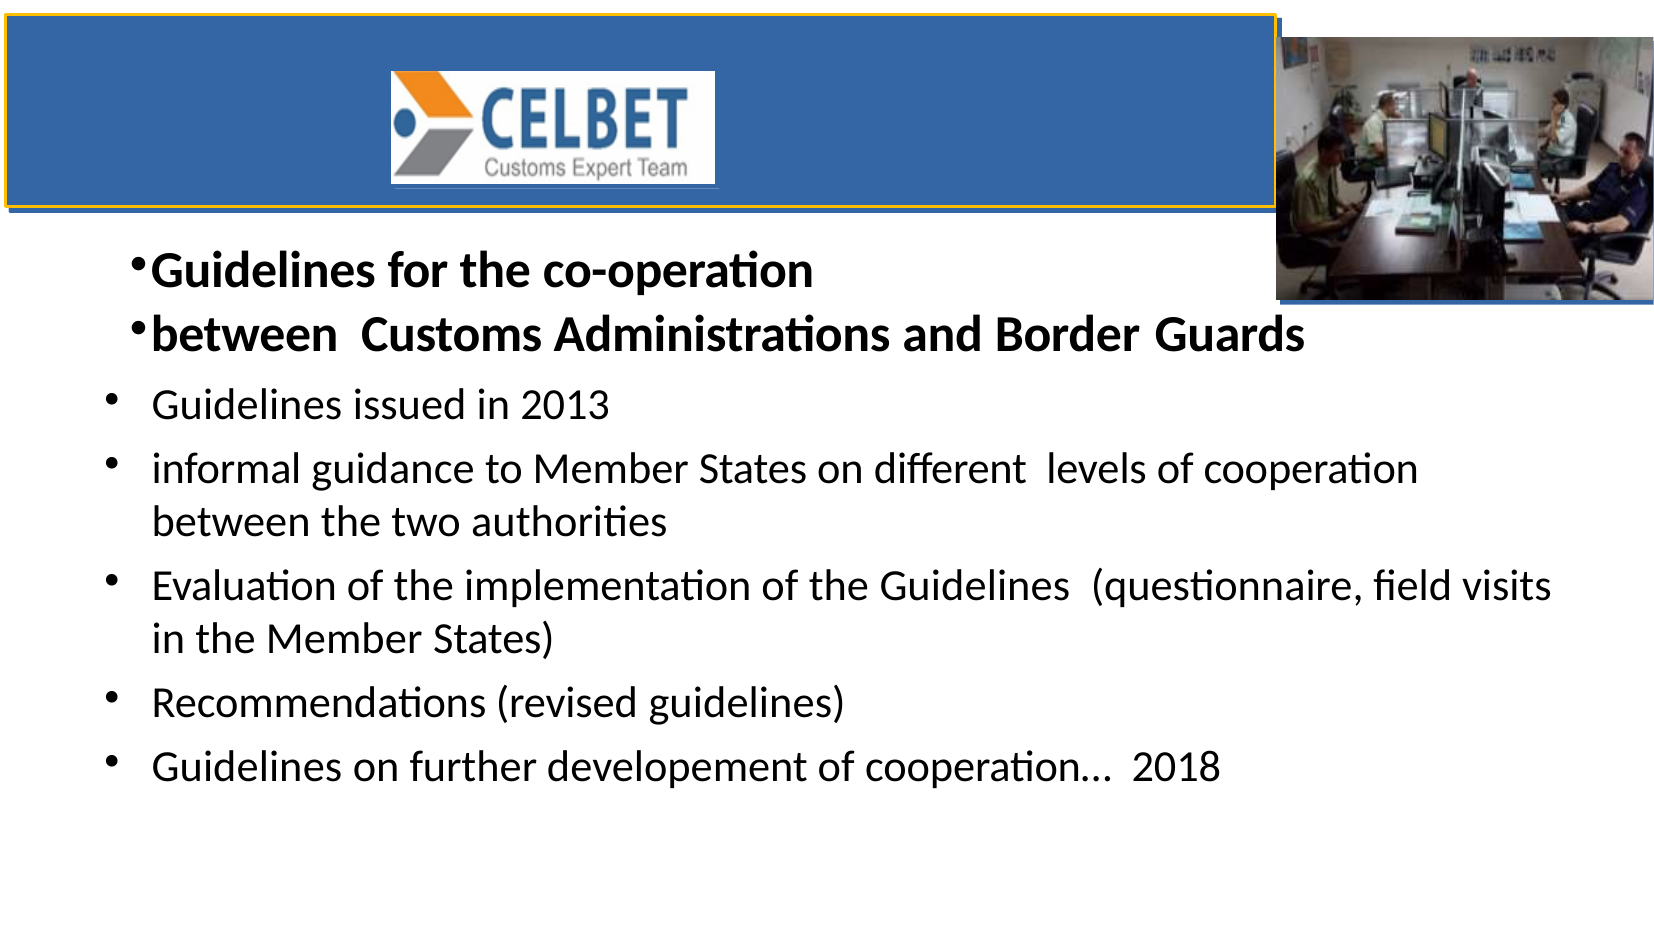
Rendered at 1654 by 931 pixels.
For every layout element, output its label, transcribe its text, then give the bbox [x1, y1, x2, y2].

text_box [82, 34, 1235, 203]
picture [391, 71, 715, 185]
text_box Guidelines for the co-operation between Customs Administrations and Border Guards Guidelines issued in 2013 informal guidance to Member States on different levels of cooperation between the two authorities Evaluation of the implementation of the Guidelines (questionnaire, field visits in the Member States) Recommendations (revised guidelines) Guidelines on further developement of cooperation… 2018 [88, 236, 1565, 798]
text_box [1276, 37, 1654, 300]
